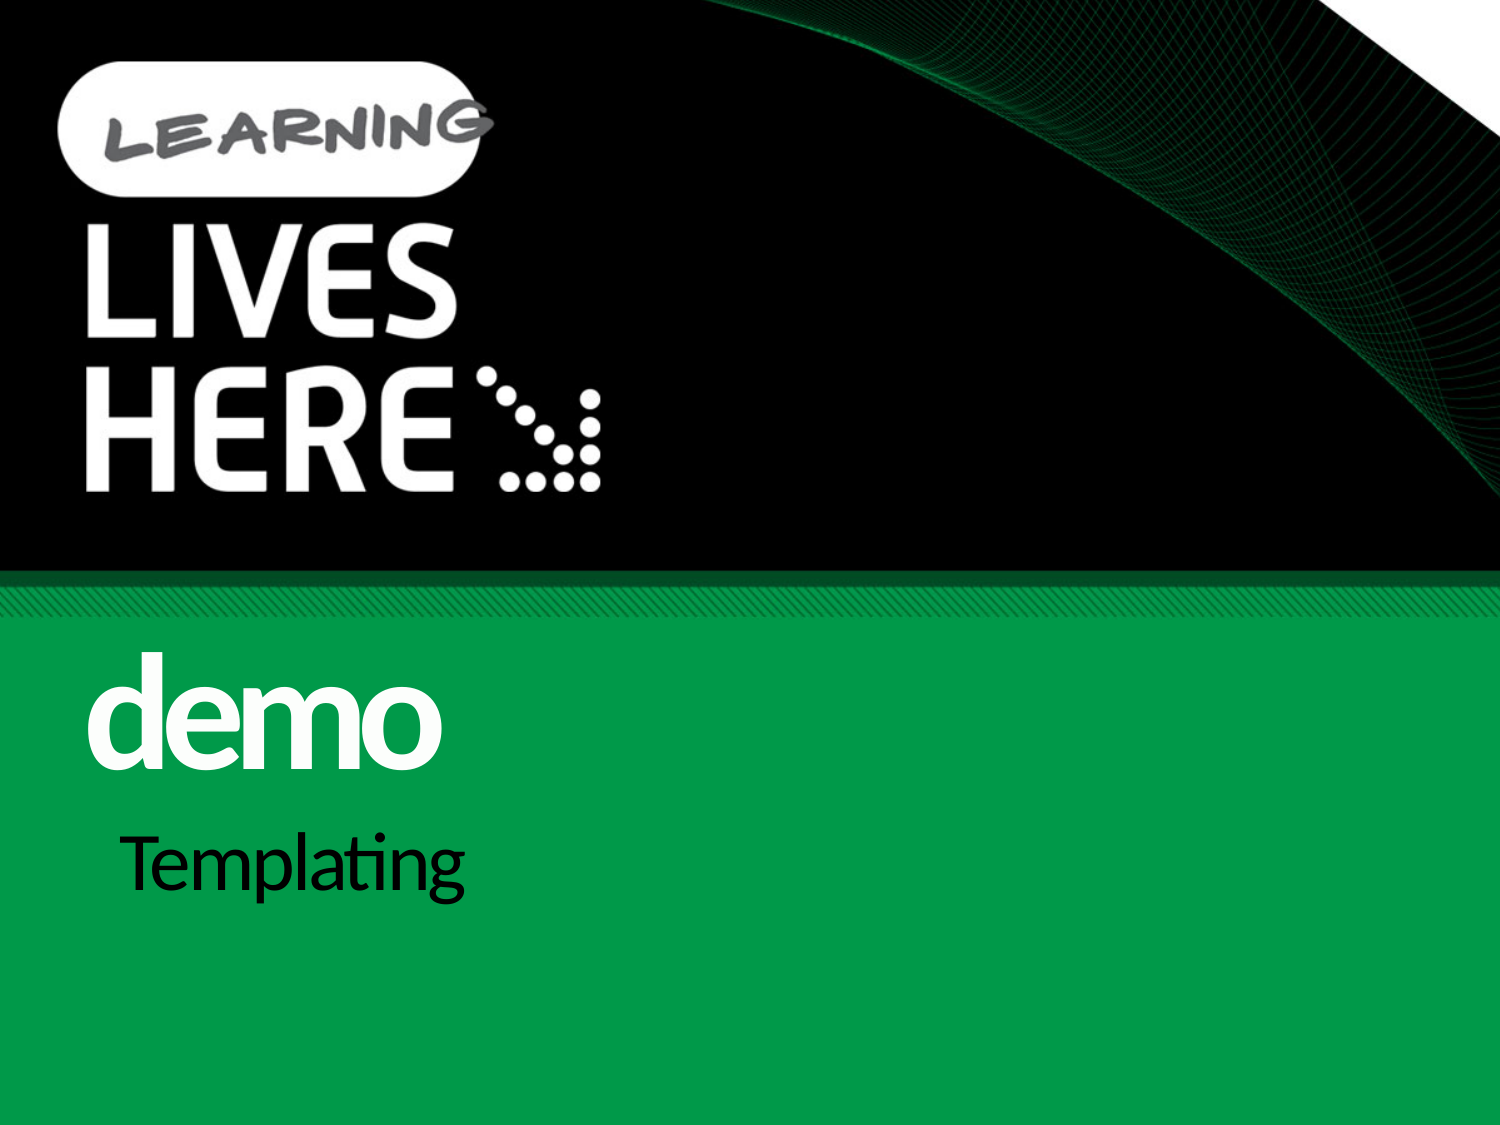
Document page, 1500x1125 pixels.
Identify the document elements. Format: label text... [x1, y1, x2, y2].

list demo [83, 625, 1344, 800]
title Templating [119, 818, 1375, 943]
picture [0, 0, 1500, 1125]
